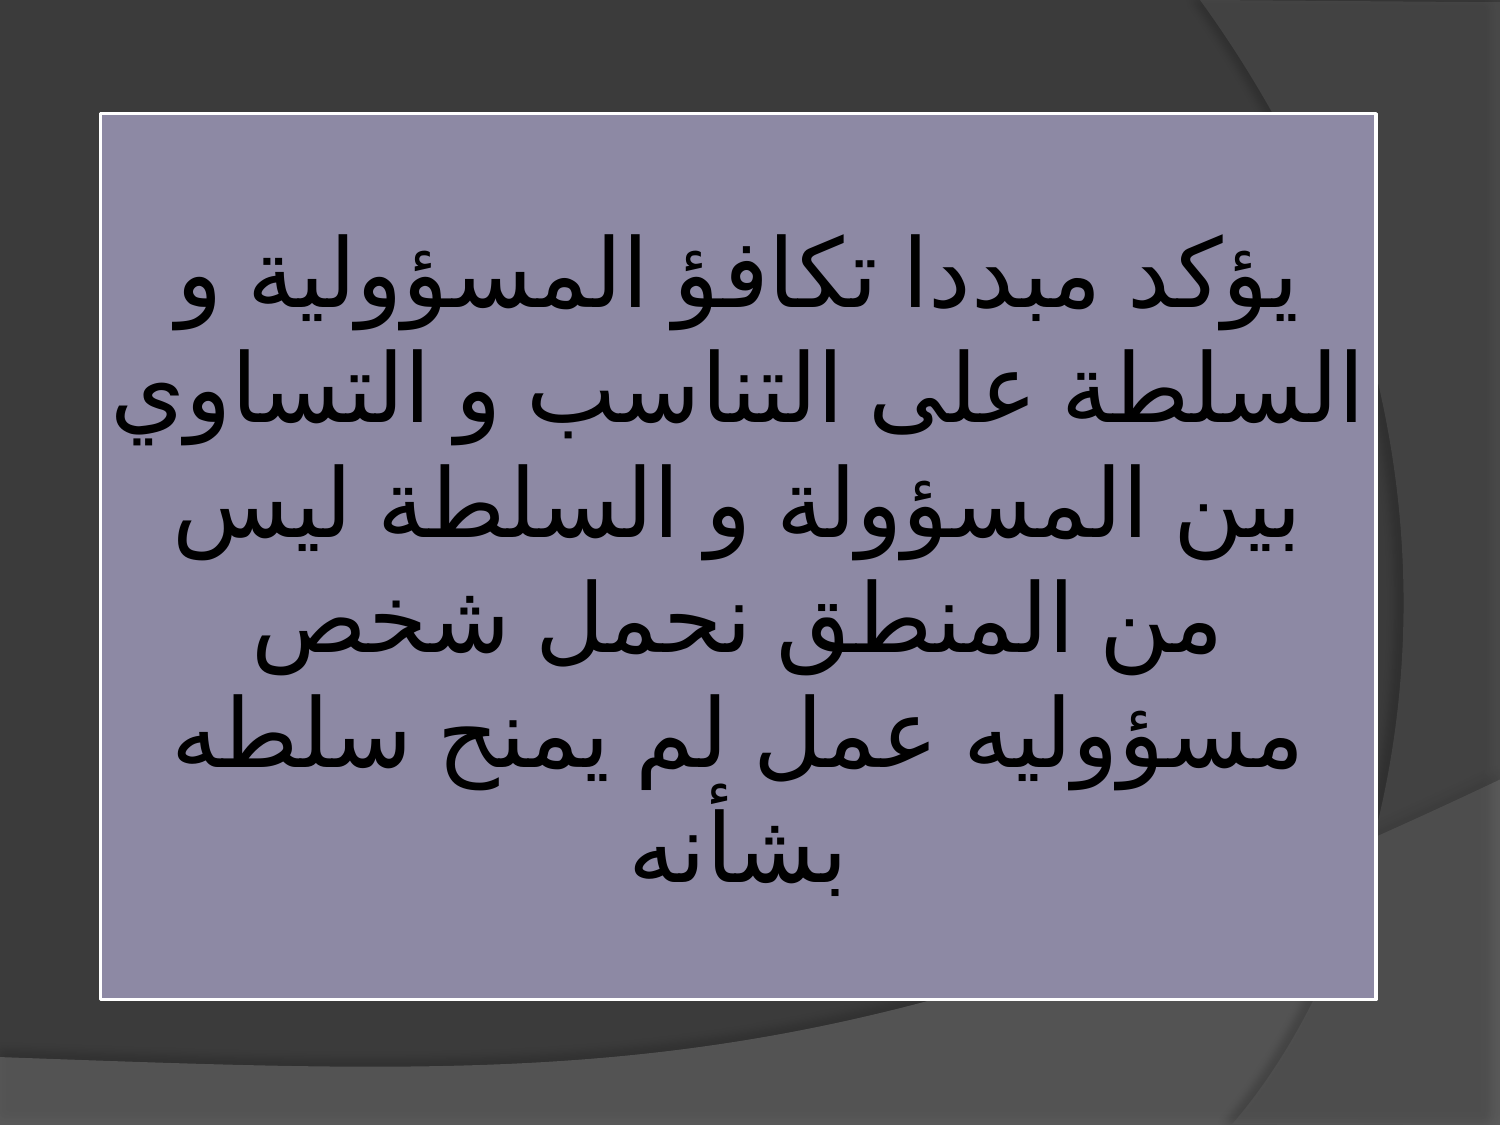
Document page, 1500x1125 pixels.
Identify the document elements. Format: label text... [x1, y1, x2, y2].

title يؤكد مبددا تكافؤ المسؤولية و السلطة على التناسب و التساوي بين المسؤولة و السلطة ليس من المنطق نحمل شخص مسؤوليه عمل لم يمنح سلطه بشأنه [99, 112, 1378, 1001]
